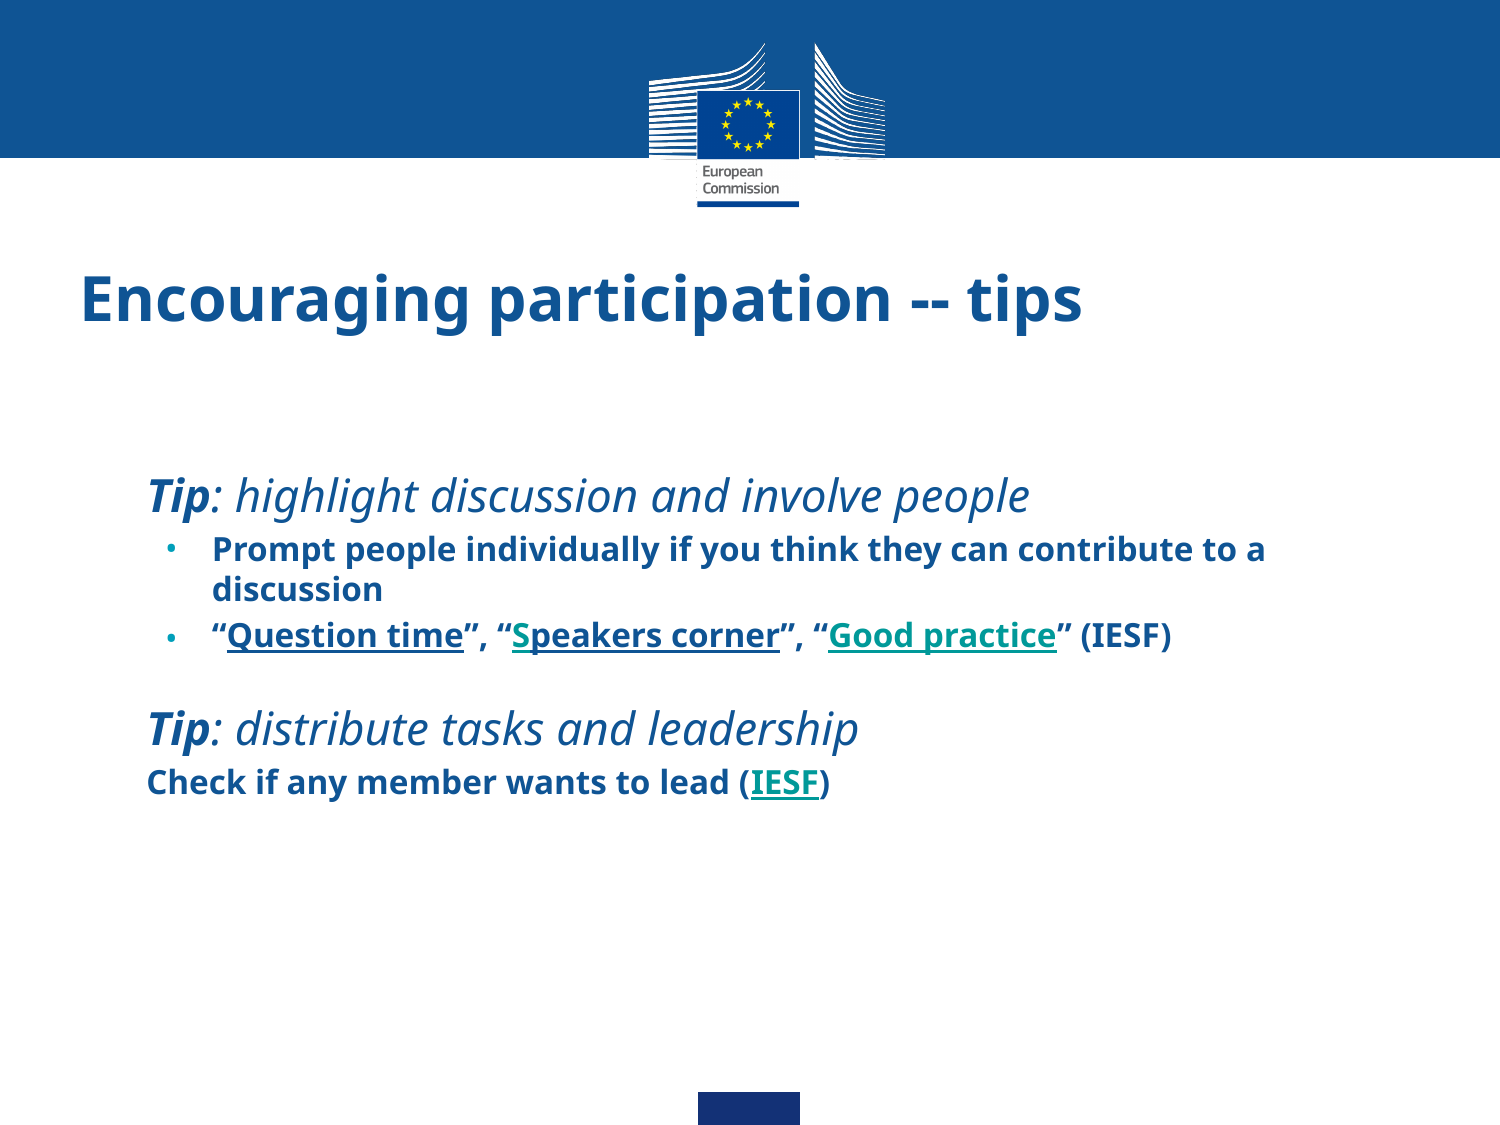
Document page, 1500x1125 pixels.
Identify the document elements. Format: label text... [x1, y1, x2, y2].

list Tip: highlight discussion and involve people Prompt people individually if you think they can contribute to a discussion “Question time”, “Speakers corner”, “Good practice” (IESF) Tip: distribute tasks and leadership Check if any member wants to lead (IESF) [75, 358, 1425, 938]
title Encouraging participation -- tips [64, 219, 1415, 374]
picture [649, 42, 885, 208]
